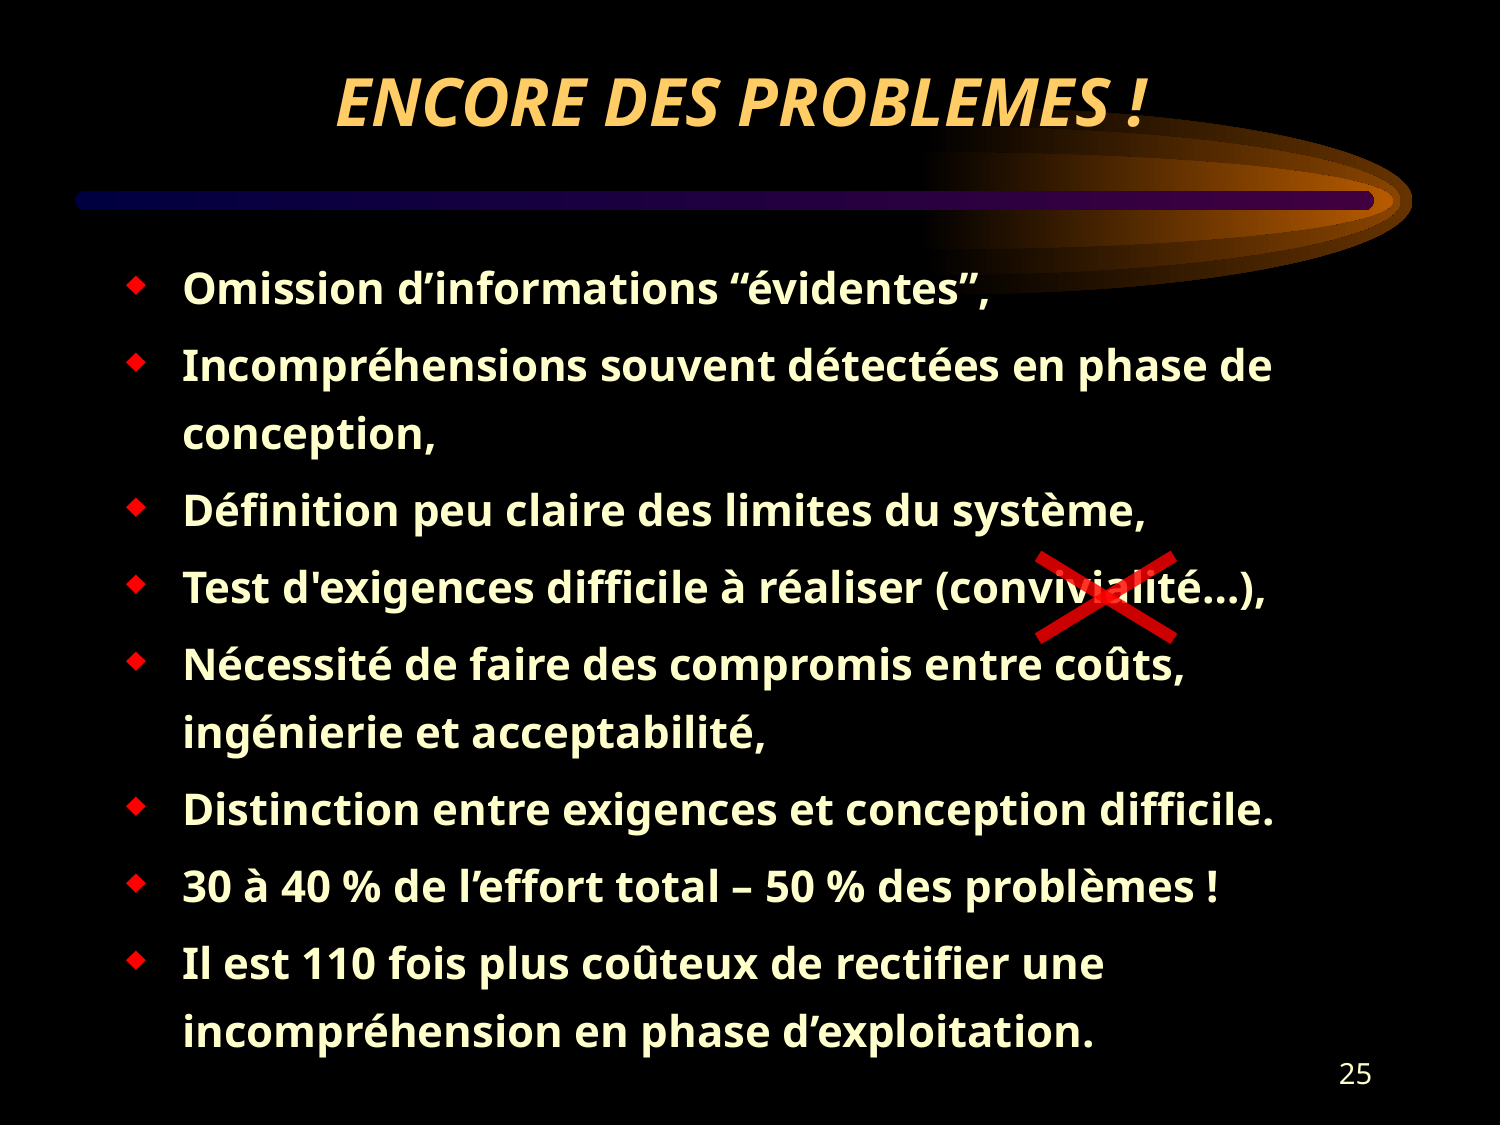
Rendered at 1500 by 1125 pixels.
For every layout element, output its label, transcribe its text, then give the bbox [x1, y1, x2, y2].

list Omission d’informations “évidentes”, Incompréhensions souvent détectées en phase de conception, Définition peu claire des limites du système, Test d'exigences difficile à réaliser (convivialité…), Nécessité de faire des compromis entre coûts, ingénierie et acceptabilité, Distinction entre exigences et conception difficile. 30 à 40 % de l’effort total – 50 % des problèmes ! Il est 110 fois plus coûteux de rectifier une incompréhension en phase d’exploitation. [110, 237, 1387, 913]
slide_number 25 [1074, 1037, 1388, 1113]
title ENCORE DES PROBLEMES ! [103, 28, 1380, 217]
